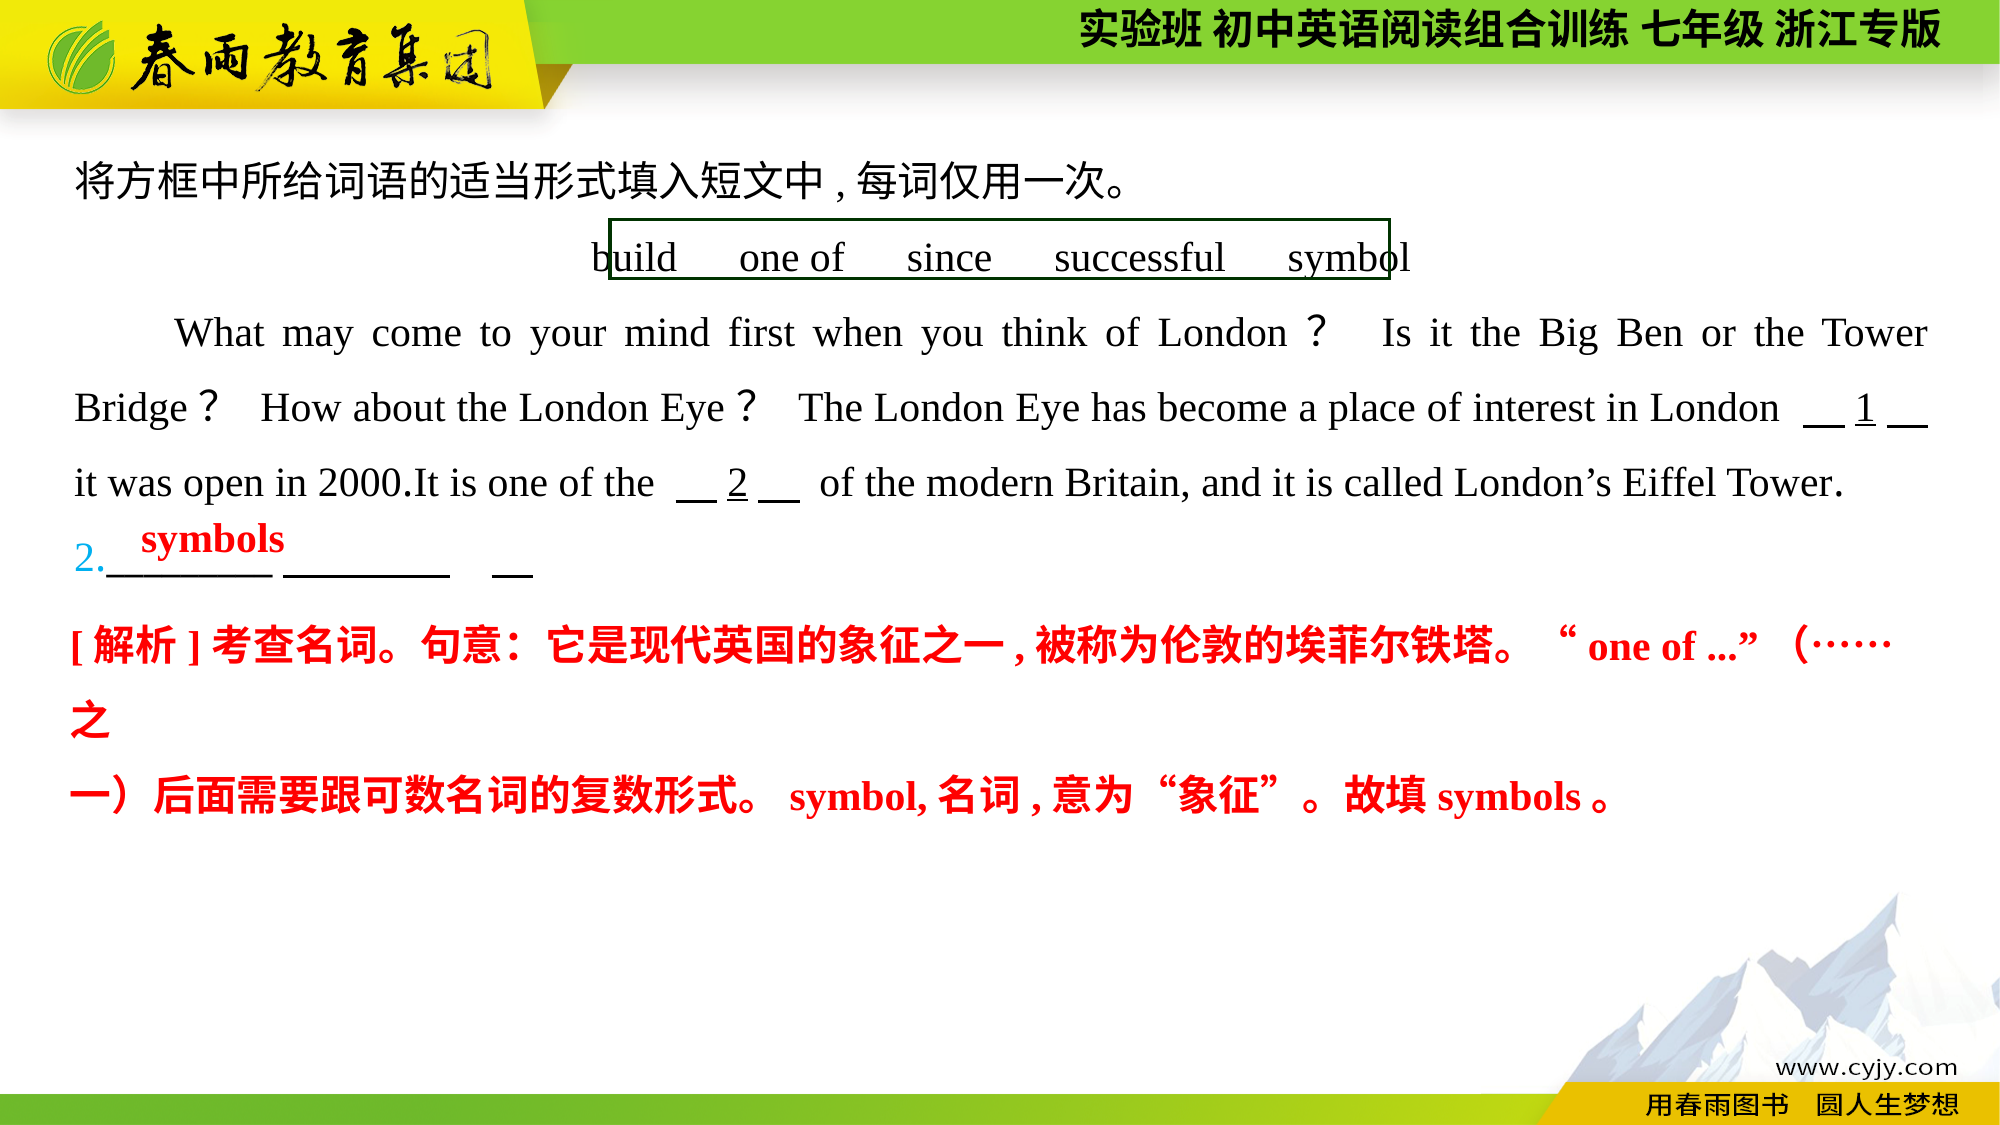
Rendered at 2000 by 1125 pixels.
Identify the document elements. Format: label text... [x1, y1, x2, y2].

text_box symbols [126, 503, 300, 569]
text_box [610, 219, 1390, 279]
text_box [解析]考查名词。句意：它是现代英国的象征之一,被称为伦敦的埃菲尔铁塔。“one of ...”（……之 一）后面需要跟可数名词的复数形式。symbol,名词,意为“象征”。故填symbols。 [54, 586, 1940, 827]
list 将方框中所给词语的适当形式填入短文中,每词仅用一次。 build one of since successful symbol What may come to your mind first when you think of London？ Is it the Big Ben or the Tower Bridge？ How about the London Eye？ The London Eye has become a place of interest in London 1 it was open in 2000.It is one of the 2 of the modern Britain, and it is called London’s Eiffel Tower. 2._________ [59, 122, 1944, 592]
picture [0, 0, 2000, 1125]
